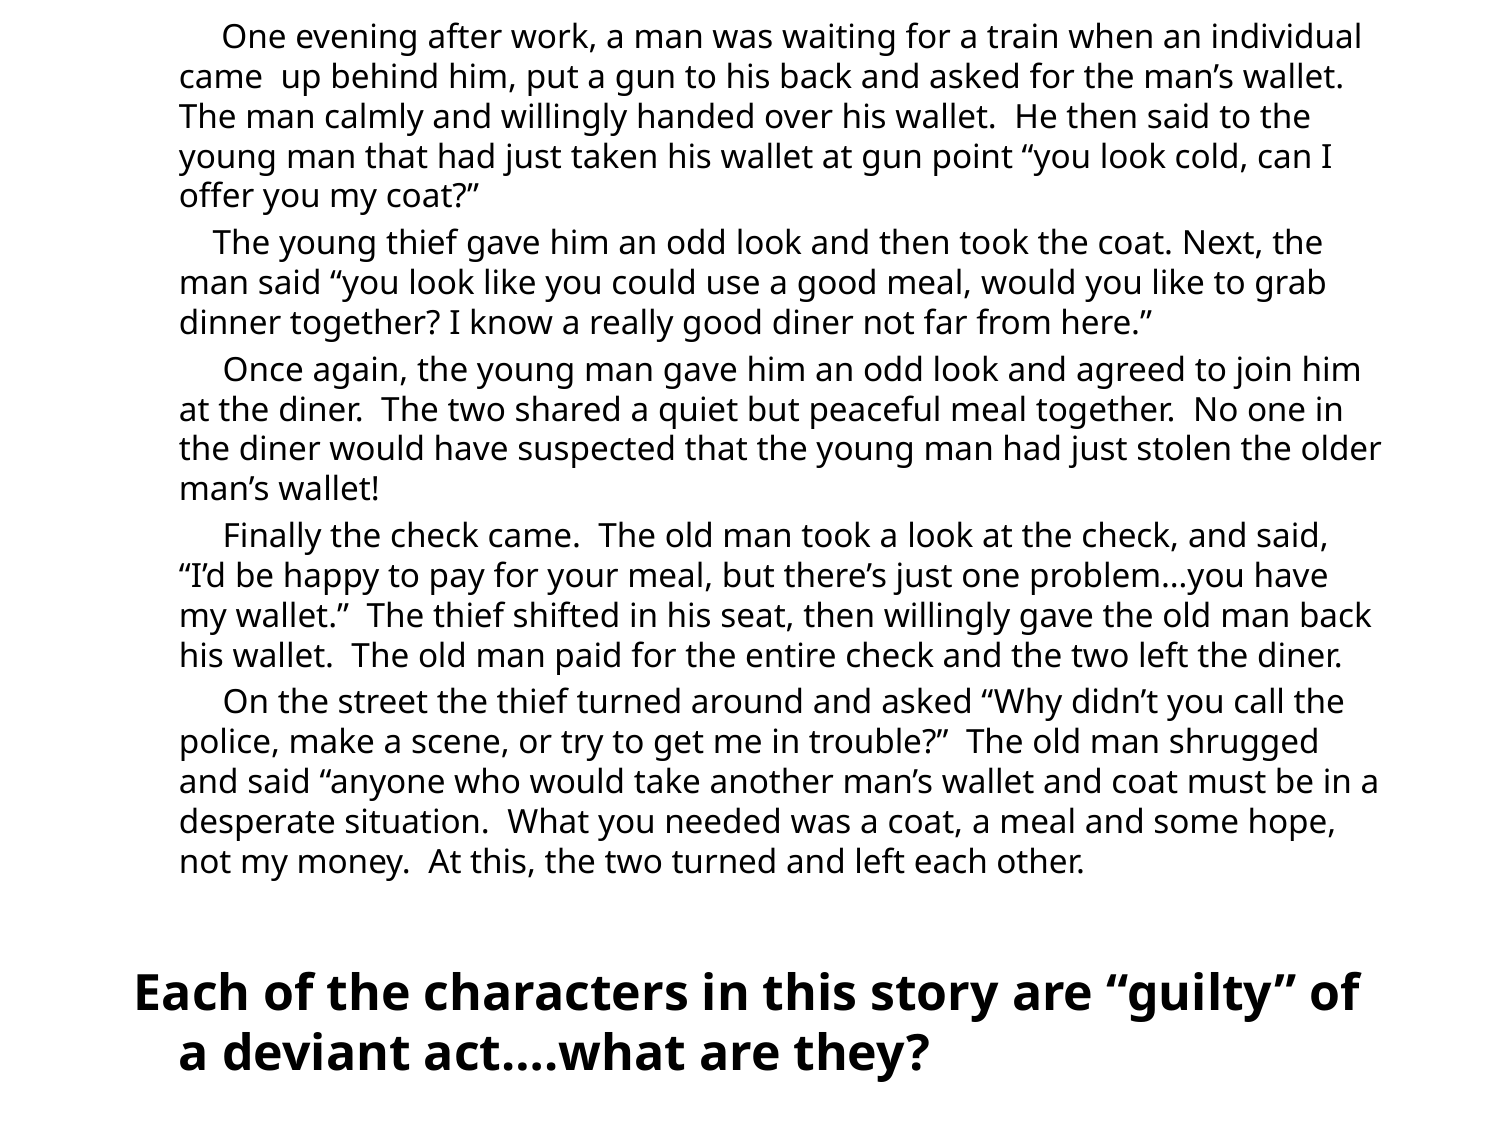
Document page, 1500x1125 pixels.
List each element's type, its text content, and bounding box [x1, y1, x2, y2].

list One evening after work, a man was waiting for a train when an individual came up behind him, put a gun to his back and asked for the man’s wallet. The man calmly and willingly handed over his wallet. He then said to the young man that had just taken his wallet at gun point “you look cold, can I offer you my coat?” The young thief gave him an odd look and then took the coat. Next, the man said “you look like you could use a good meal, would you like to grab dinner together? I know a really good diner not far from here.” Once again, the young man gave him an odd look and agreed to join him at the diner. The two shared a quiet but peaceful meal together. No one in the diner would have suspected that the young man had just stolen the older man’s wallet! Finally the check came. The old man took a look at the check, and said, “I’d be happy to pay for your meal, but there’s just one problem…you have my wallet.” The thief shifted in his seat, then willingly gave the old man back his wallet. The old man paid for the entire check and the two left the diner. On the street the thief turned around and asked “Why didn’t you call the police, make a scene, or try to get me in trouble?” The old man shrugged and said “anyone who would take another man’s wallet and coat must be in a desperate situation. What you needed was a coat, a meal and some hope, not my money. At this, the two turned and left each other. Each of the characters in this story are “guilty” of a deviant act….what are they? [50, 0, 1400, 759]
